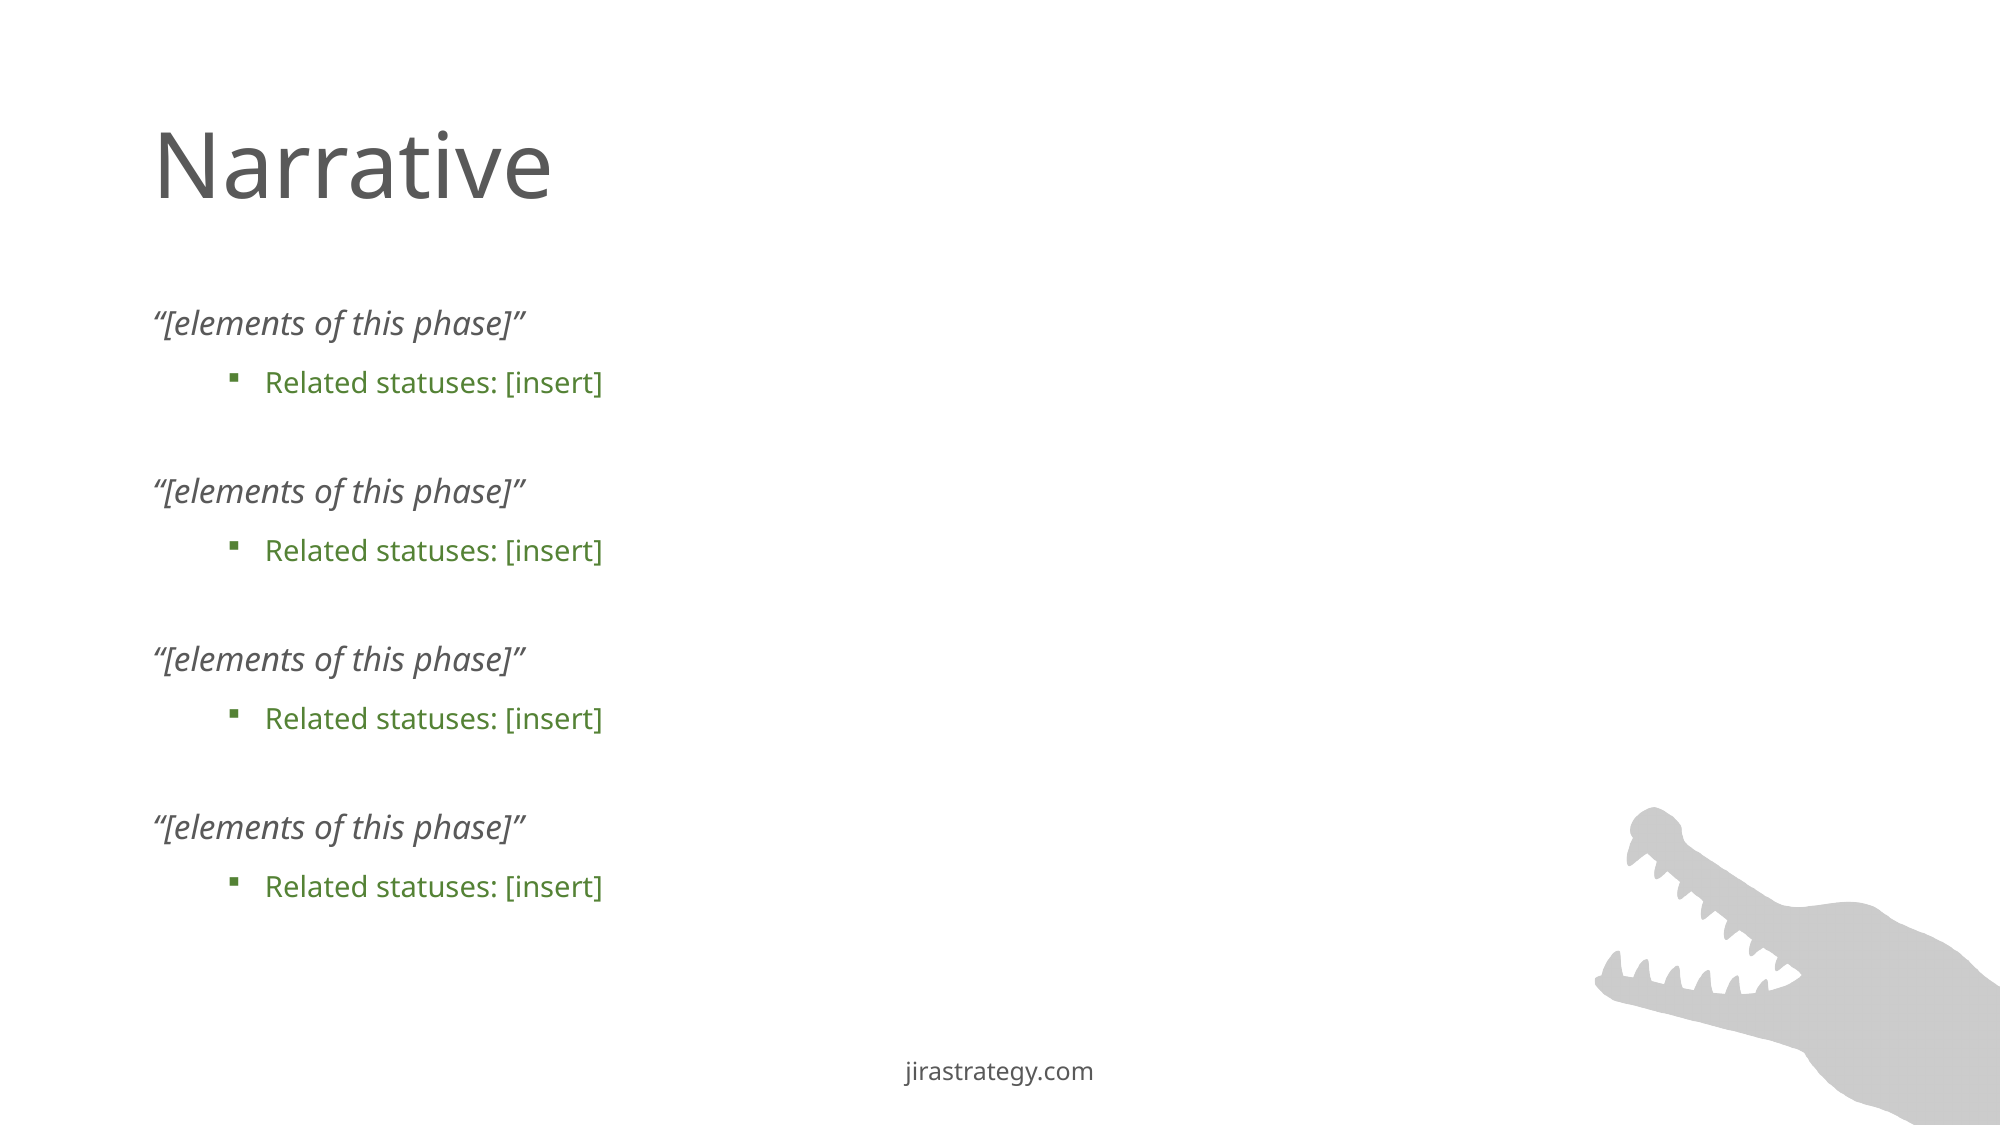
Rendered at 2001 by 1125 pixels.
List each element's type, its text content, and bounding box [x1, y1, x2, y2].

title Narrative [137, 59, 1863, 278]
footer jirastrategy.com [662, 1042, 1338, 1103]
list “[elements of this phase]” Related statuses: [insert] “[elements of this phase]” Related statuses: [insert] “[elements of this phase]” Related statuses: [insert] “[elements of this phase]” Related statuses: [insert] [137, 299, 1863, 1014]
picture [1594, 807, 2000, 1125]
